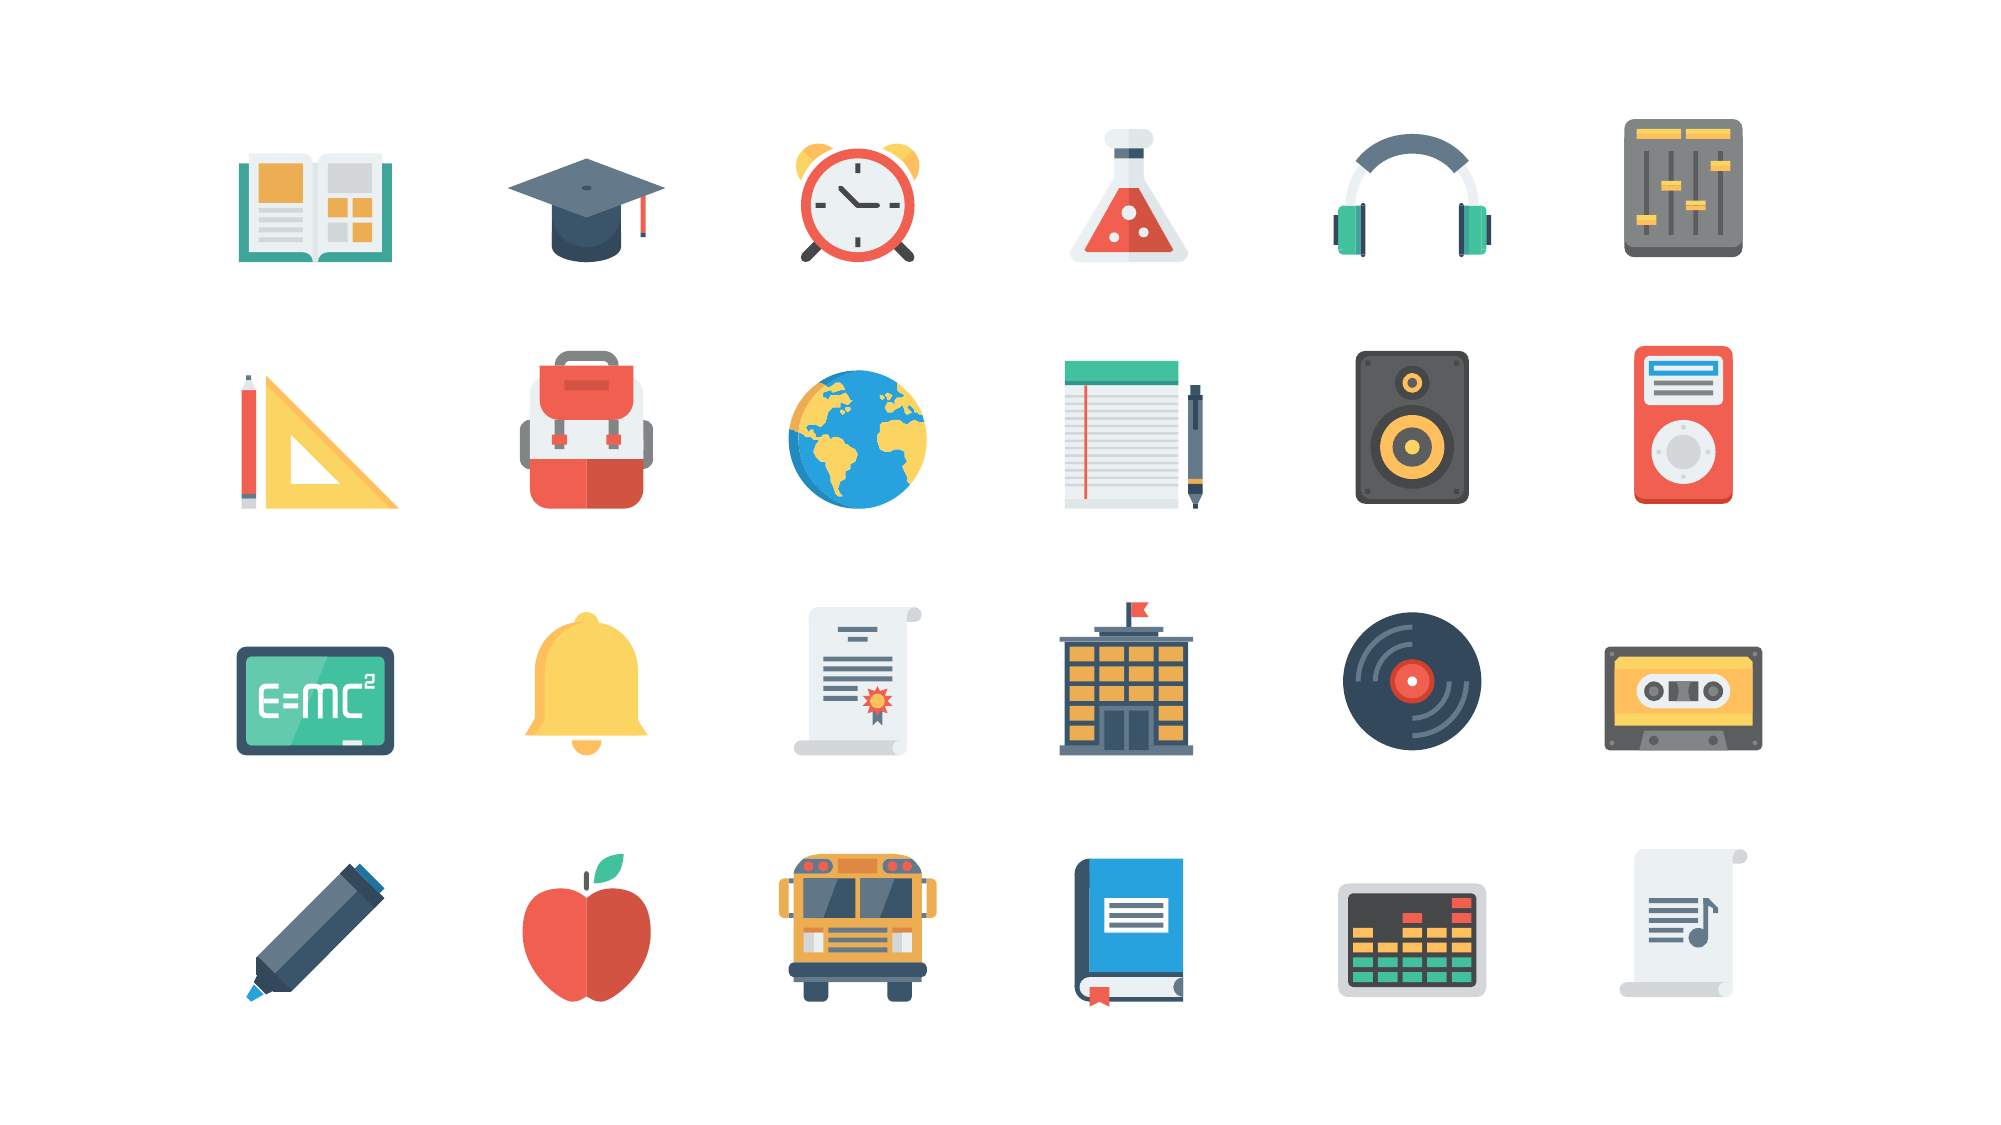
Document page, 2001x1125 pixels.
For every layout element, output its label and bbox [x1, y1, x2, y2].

text_box [1074, 858, 1184, 1007]
text_box [1355, 350, 1469, 504]
text_box [238, 153, 392, 263]
text_box [1619, 849, 1748, 998]
text_box [788, 370, 927, 509]
text_box [241, 375, 400, 509]
text_box [1069, 129, 1189, 263]
text_box [1064, 360, 1203, 509]
text_box [1059, 602, 1194, 756]
text_box [522, 853, 651, 1002]
text_box [246, 863, 385, 1002]
text_box [1624, 119, 1743, 258]
text_box [507, 158, 666, 263]
text_box [1634, 345, 1733, 504]
text_box [524, 612, 649, 756]
text_box [778, 853, 937, 1002]
text_box [1604, 646, 1763, 751]
text_box [795, 143, 920, 263]
text_box [236, 646, 395, 756]
text_box [519, 350, 654, 509]
text_box [1338, 883, 1487, 998]
text_box [793, 607, 922, 756]
text_box [1333, 133, 1492, 258]
text_box [1343, 612, 1482, 751]
